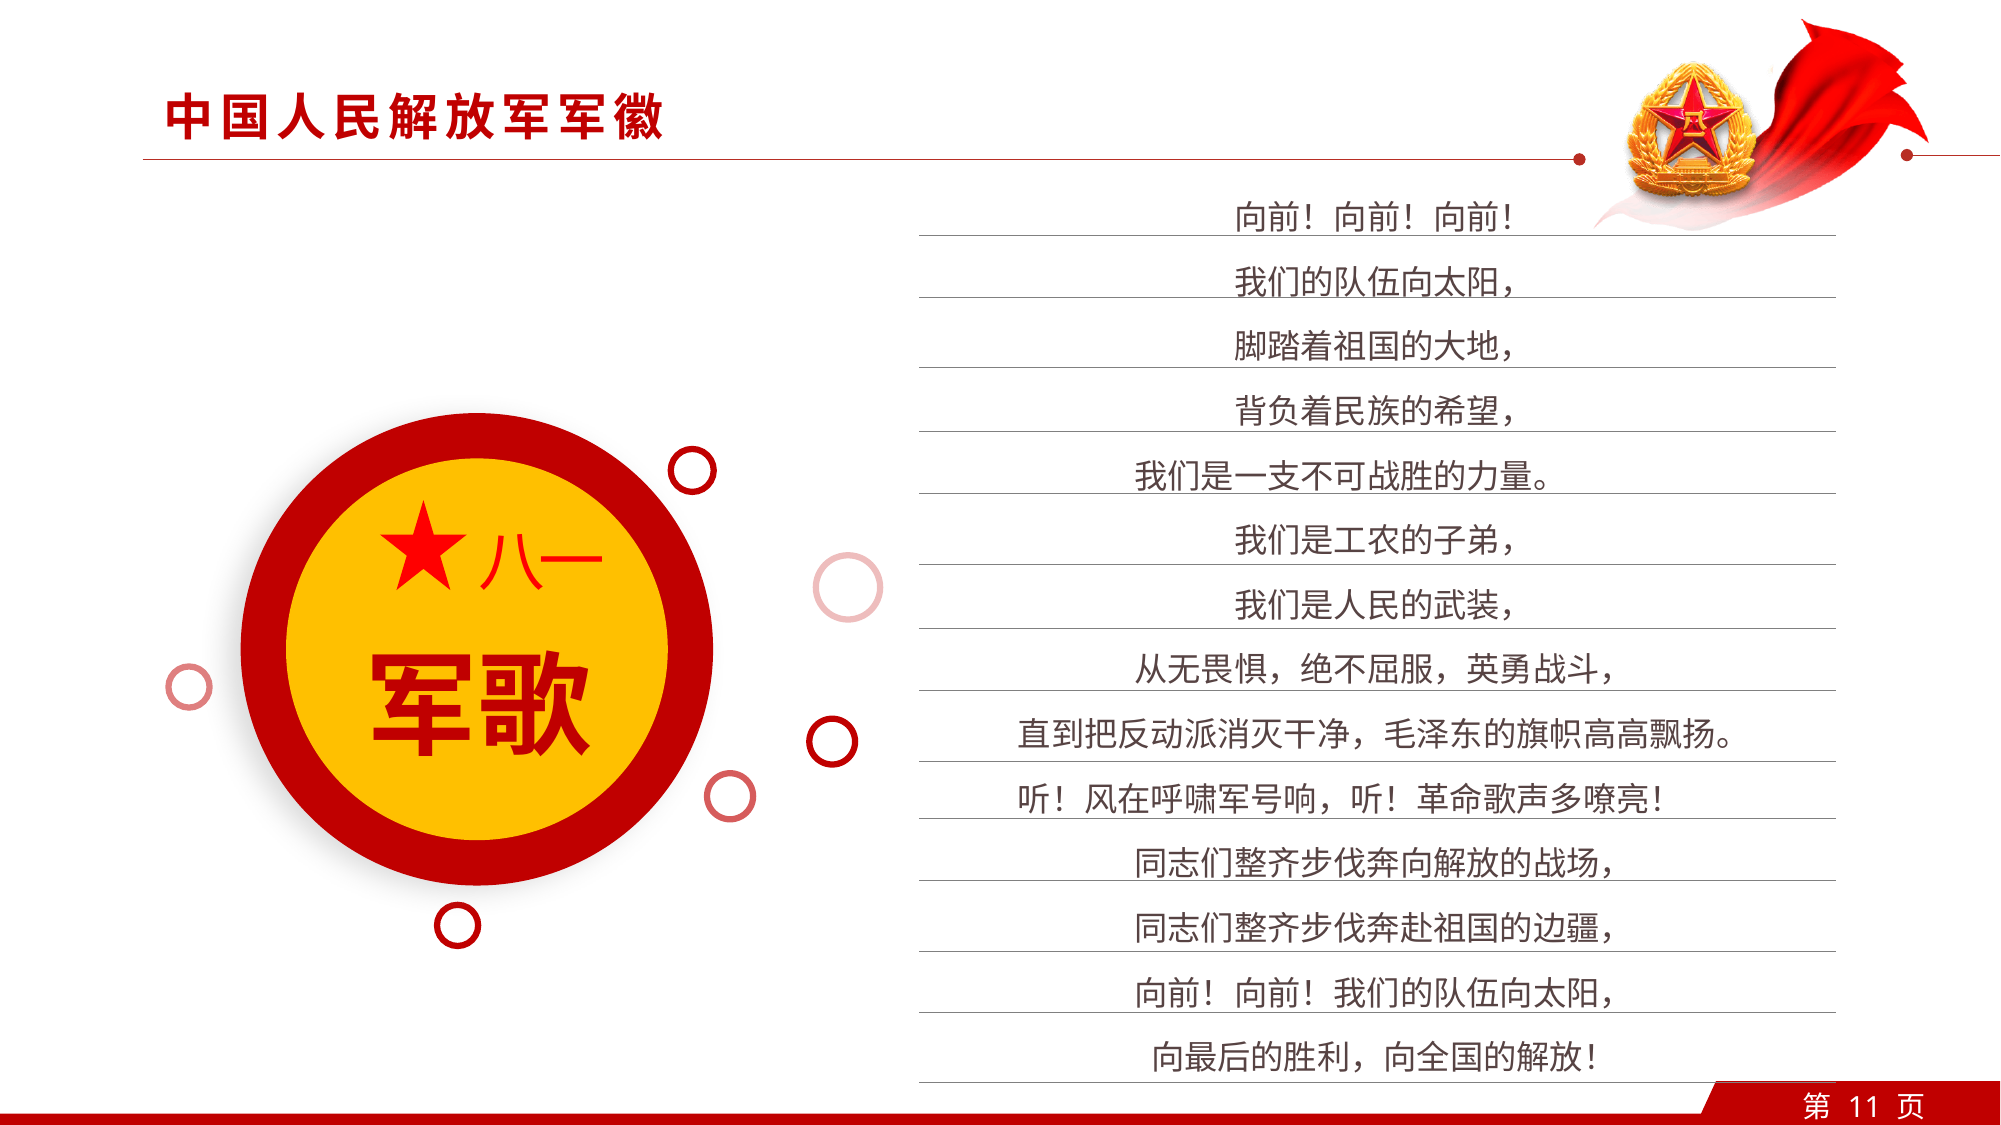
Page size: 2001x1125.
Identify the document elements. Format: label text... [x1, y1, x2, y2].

text_box [808, 717, 857, 766]
text_box 向前！向前！向前！ 我们的队伍向太阳， 脚踏着祖国的大地， 背负着民族的希望， 我们是一支不可战胜的力量。 我们是工农的子弟， 我们是人民的武装， 从无畏惧，绝不屈服，英勇战斗， 直到把反动派消灭干净，毛泽东的旗帜高高飘扬。 听！风在呼啸军号响，听！革命歌声多嘹亮！ 同志们整齐步伐奔向解放的战场， 同志们整齐步伐奔赴祖国的边疆， 向前！向前！我们的队伍向太阳， 向最后的胜利，向全国的解放！ [931, 99, 1836, 235]
text_box [167, 665, 211, 709]
text_box 中国人民解放军军徽 [149, 47, 679, 153]
text_box [814, 554, 882, 621]
text_box [435, 904, 480, 948]
picture [1581, 0, 1938, 244]
text_box [714, 772, 755, 821]
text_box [919, 235, 1836, 1083]
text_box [240, 413, 714, 886]
